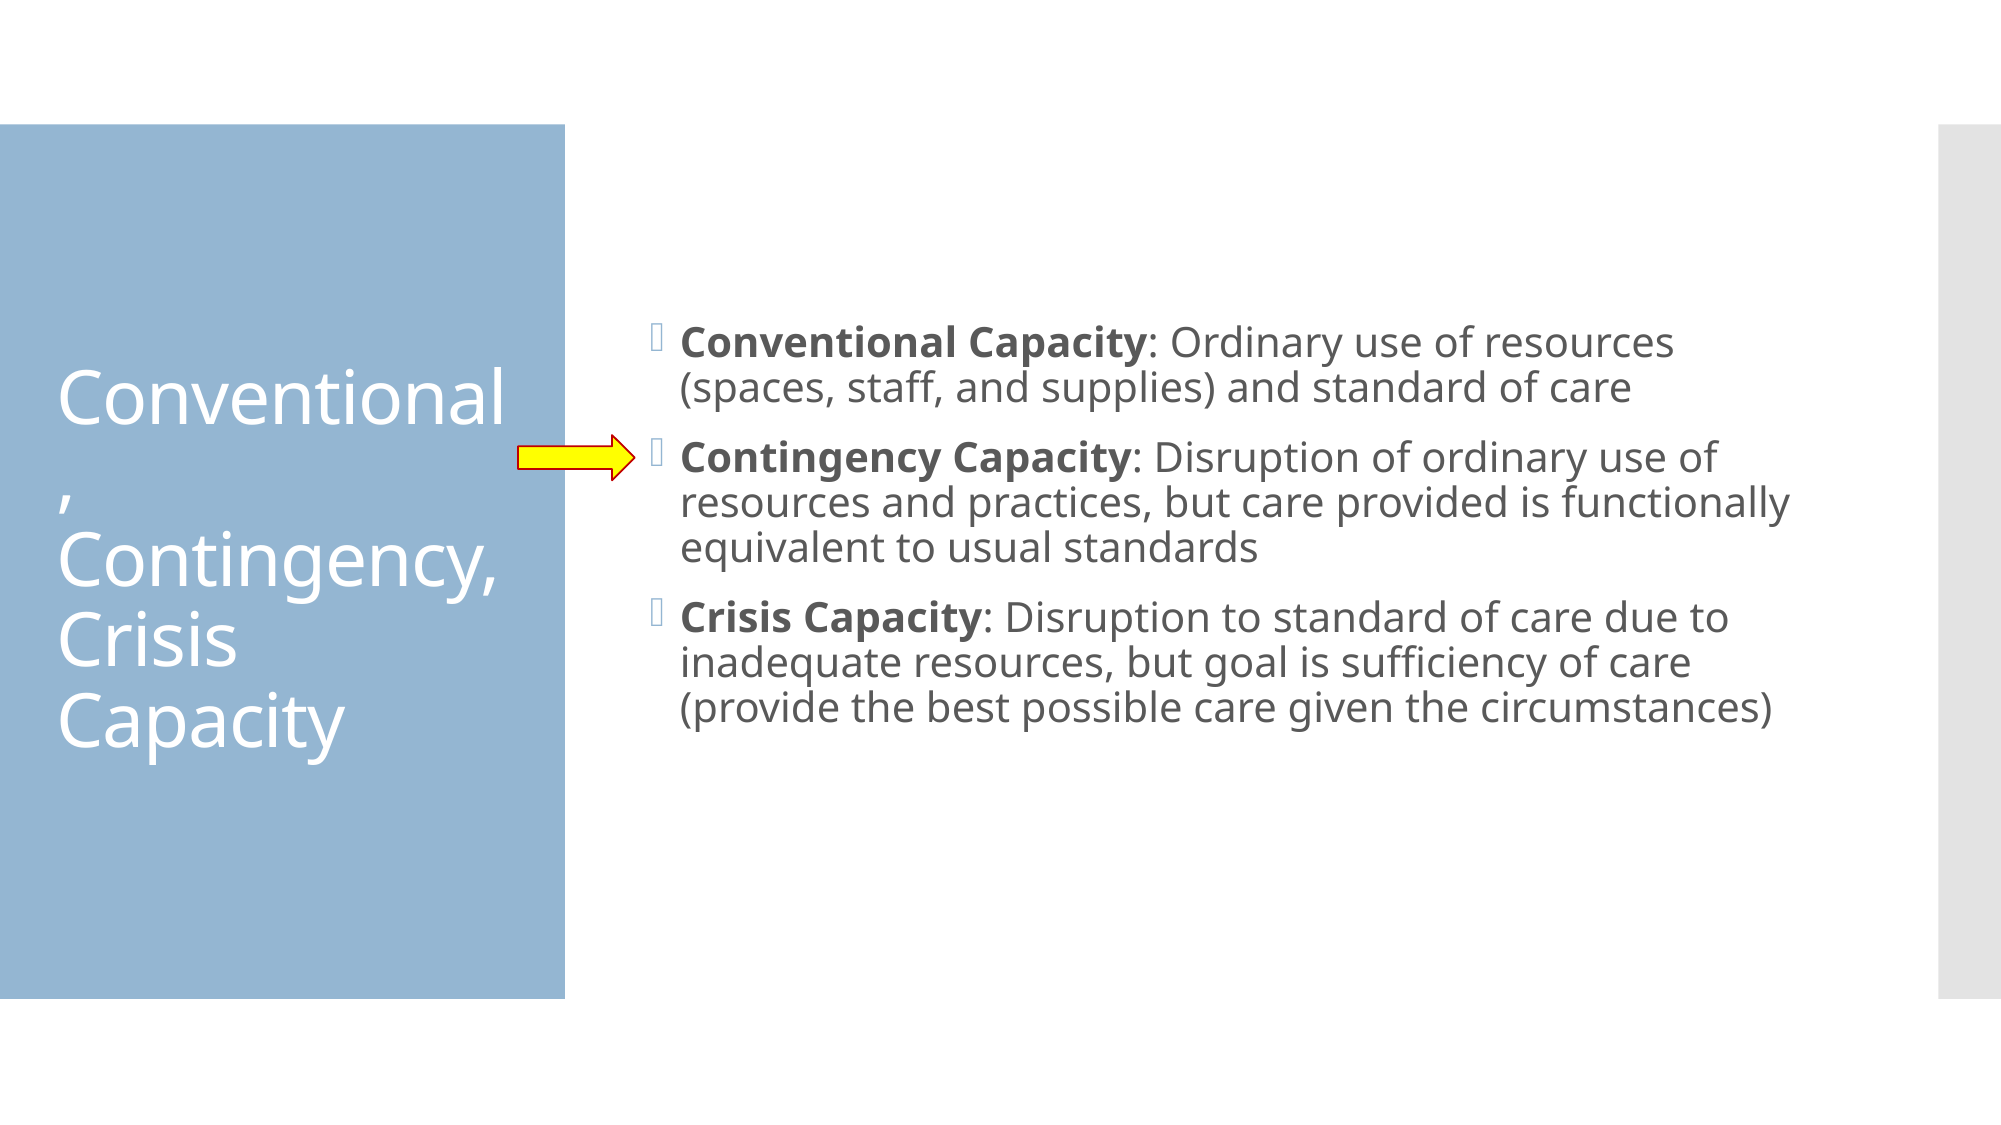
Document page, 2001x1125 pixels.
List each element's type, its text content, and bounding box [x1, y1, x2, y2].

text_box [517, 434, 634, 482]
title Conventional, Contingency, Crisis Capacity [41, 184, 525, 940]
list Conventional Capacity: Ordinary use of resources (spaces, staff, and supplies) and standard of care Contingency Capacity: Disruption of ordinary use of resources and practices, but care provided is functionally equivalent to usual standards Crisis Capacity: Disruption to standard of care due to inadequate resources, but goal is sufficiency of care (provide the best possible care given the circumstances) [634, 141, 1835, 982]
